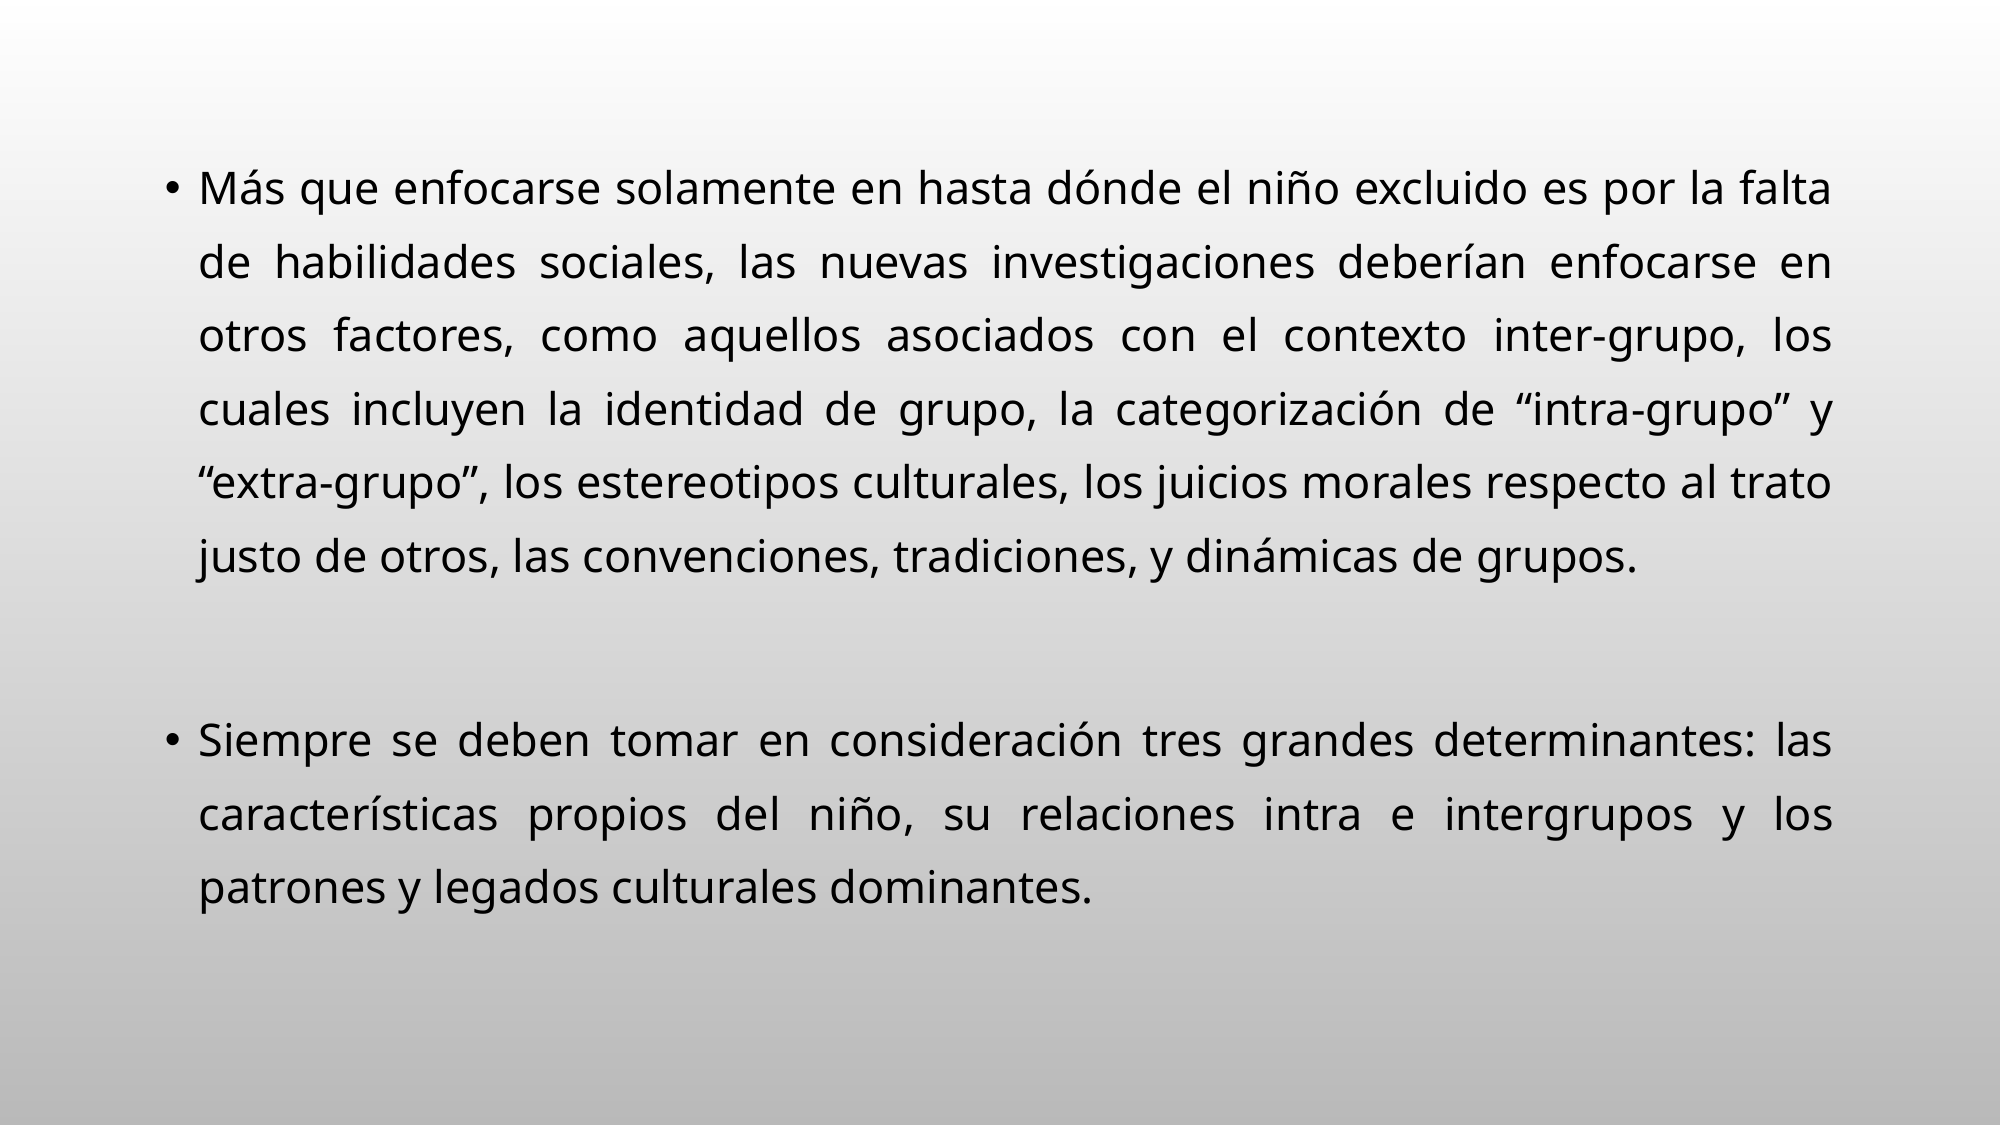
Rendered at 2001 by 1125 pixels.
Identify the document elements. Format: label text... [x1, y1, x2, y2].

list Más que enfocarse solamente en hasta dónde el niño excluido es por la falta de habilidades sociales, las nuevas investigaciones deberían enfocarse en otros factores, como aquellos asociados con el contexto inter-grupo, los cuales incluyen la identidad de grupo, la categorización de “intra-grupo” y “extra-grupo”, los estereotipos culturales, los juicios morales respecto al trato justo de otros, las convenciones, tradiciones, y dinámicas de grupos. Siempre se deben tomar en consideración tres grandes determinantes: las características propios del niño, su relaciones intra e intergrupos y los patrones y legados culturales dominantes. [149, 137, 1850, 925]
